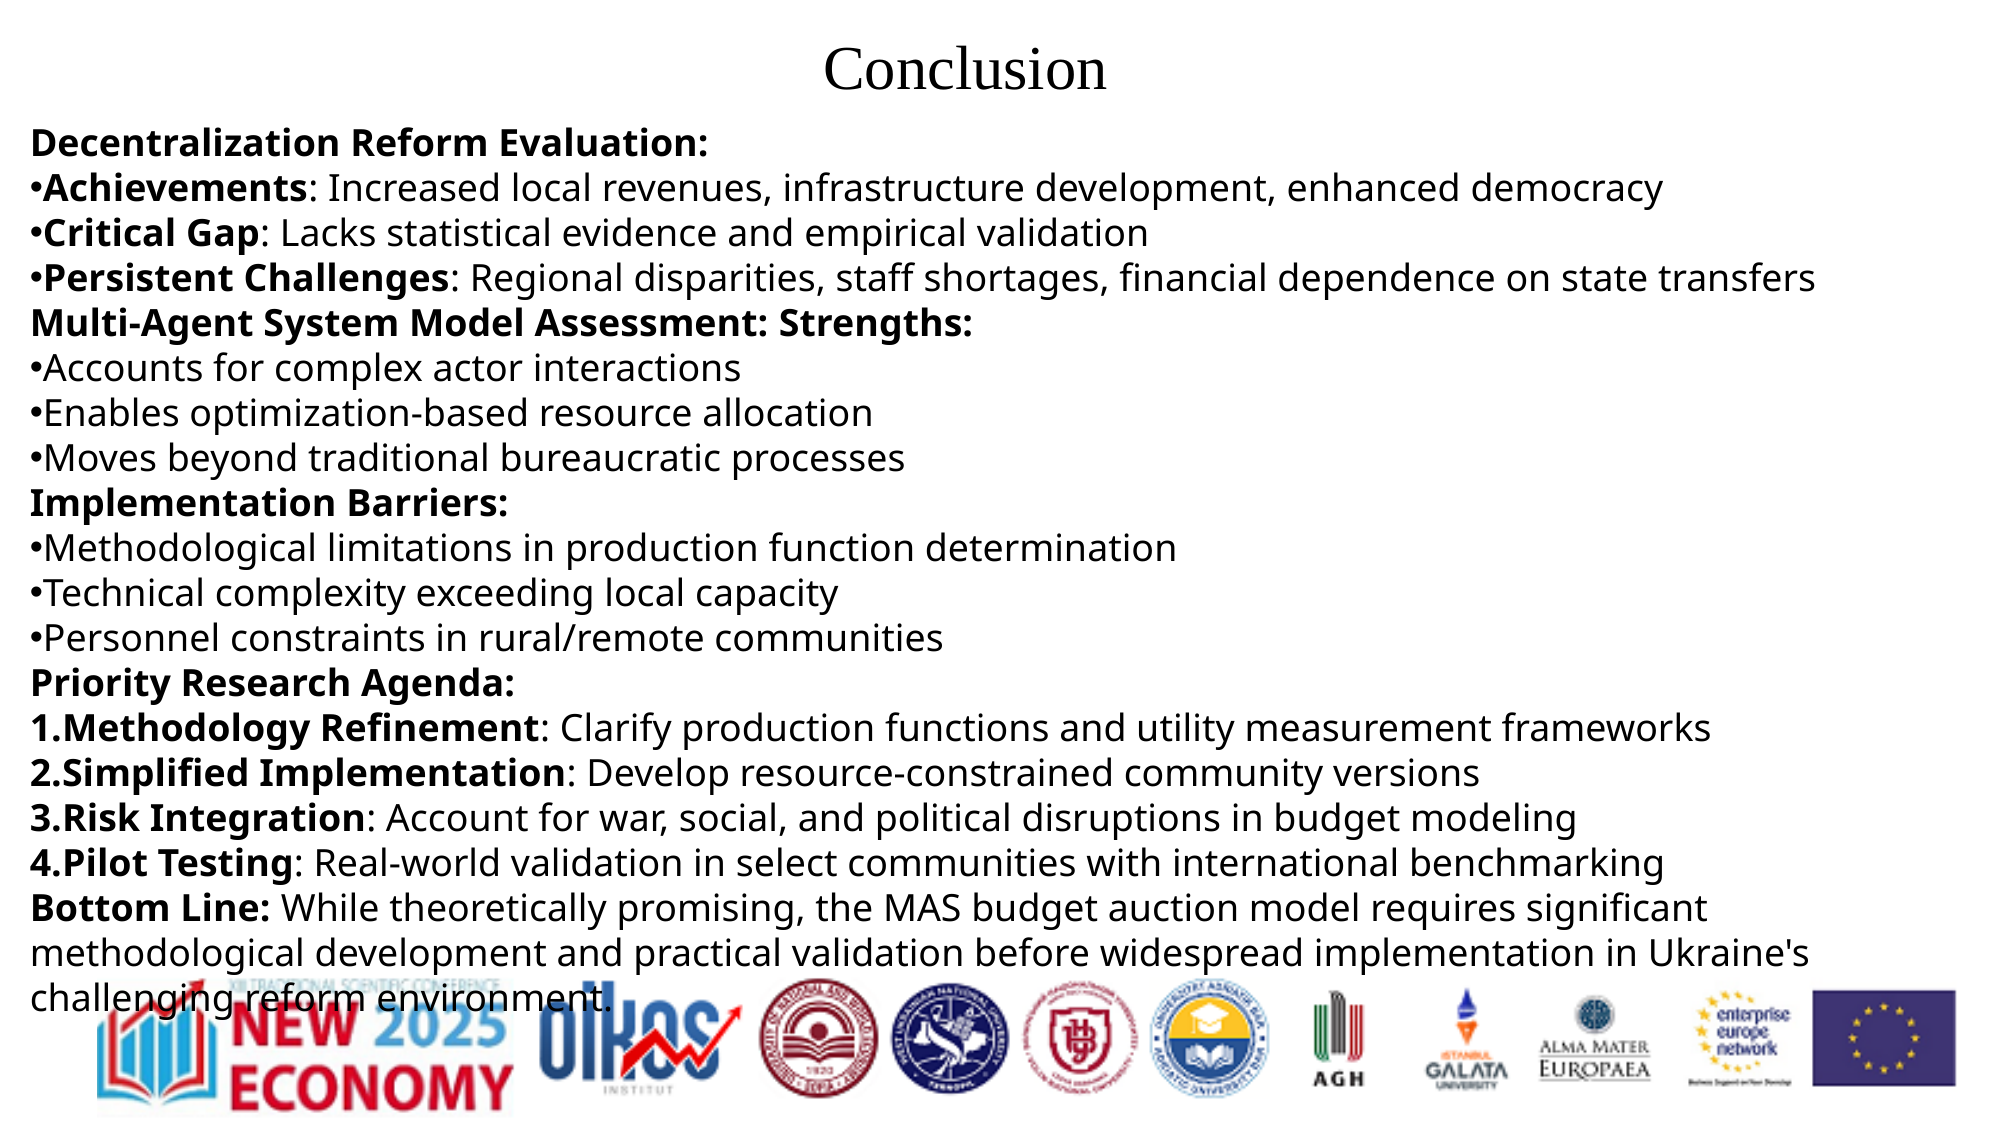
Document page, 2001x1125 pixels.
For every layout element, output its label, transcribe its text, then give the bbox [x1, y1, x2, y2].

picture [97, 964, 1986, 1125]
title Conclusion [808, 3, 1863, 111]
text_box Decentralization Reform Evaluation: Achievements: Increased local revenues, infrastructure development, enhanced democracy Critical Gap: Lacks statistical evidence and empirical validation Persistent Challenges: Regional disparities, staff shortages, financial dependence on state transfers Multi-Agent System Model Assessment: Strengths: Accounts for complex actor interactions Enables optimization-based resource allocation Moves beyond traditional bureaucratic processes Implementation Barriers: Methodological limitations in production function determination Technical complexity exceeding local capacity Personnel constraints in rural/remote communities Priority Research Agenda: Methodology Refinement: Clarify production functions and utility measurement frameworks Simplified Implementation: Develop resource-constrained community versions Risk Integration: Account for war, social, and political disruptions in budget modeling Pilot Testing: Real-world validation in select communities with international benchmarking Bottom Line: While theoretically promising, the MAS budget auction model requires significant methodological development and practical validation before widespread implementation in Ukraine's challenging reform environment. [15, 111, 1985, 1027]
